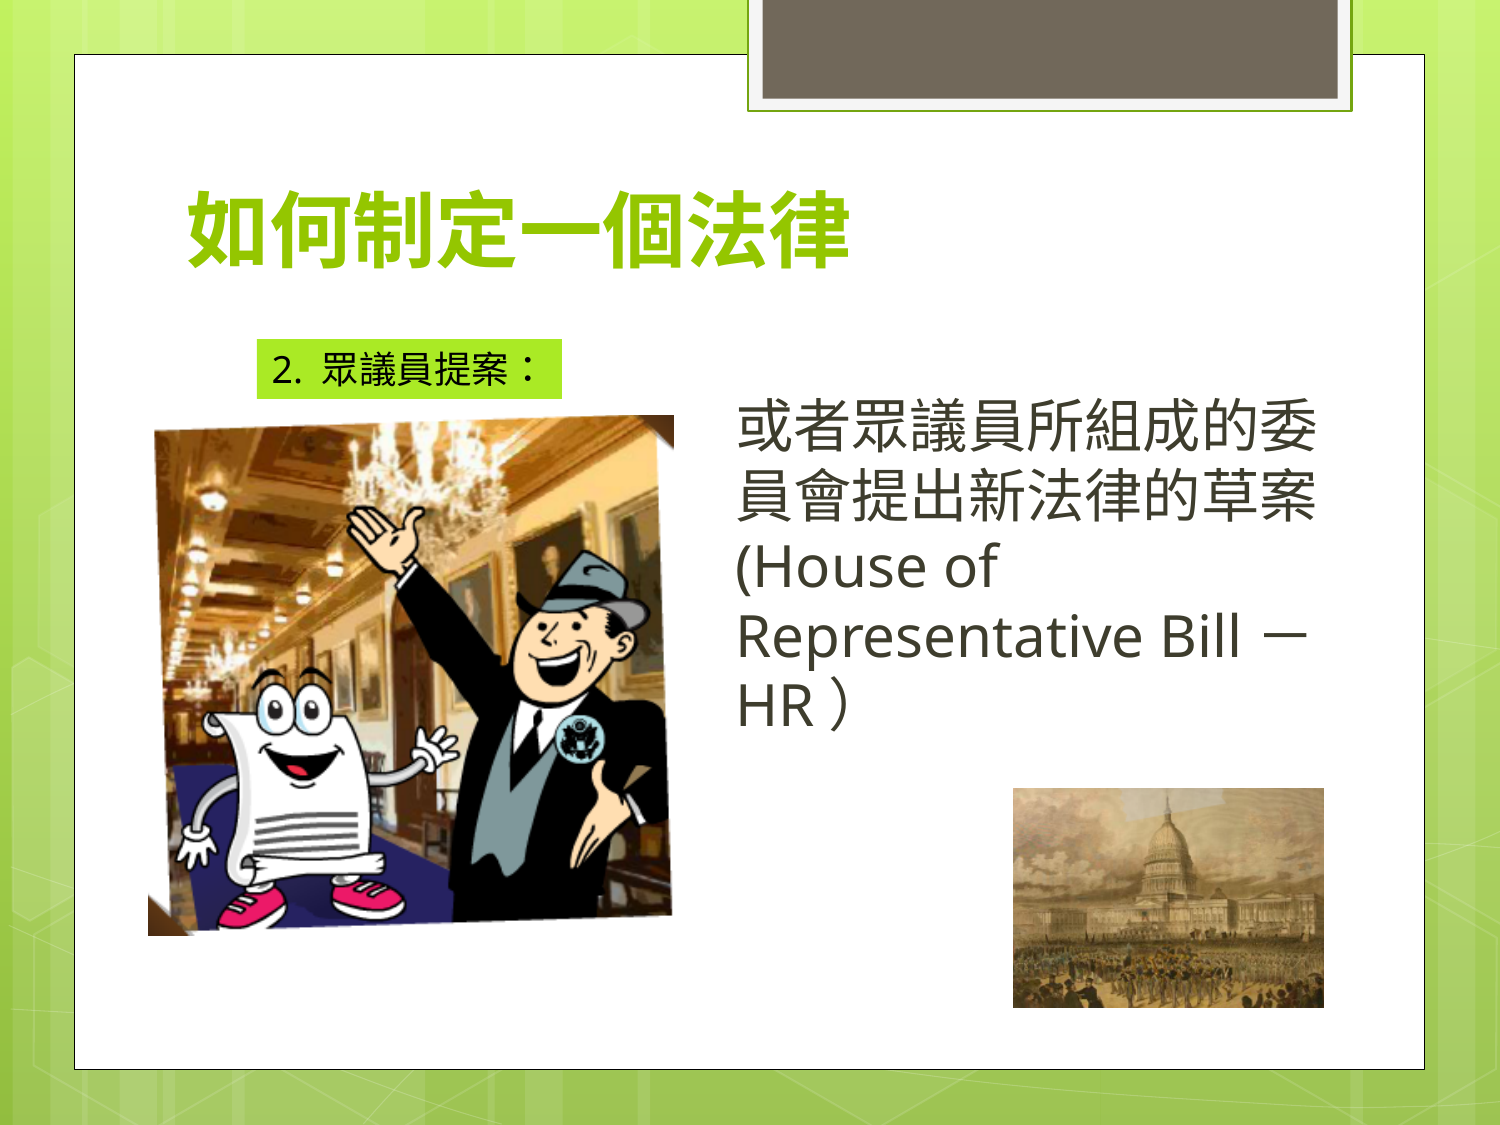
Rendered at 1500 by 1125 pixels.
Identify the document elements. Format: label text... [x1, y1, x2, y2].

title 如何制定一個法律 [171, 168, 1324, 286]
list 或者眾議員所組成的委員會提出新法律的草案 (House of Representative Bill－ HR） [709, 381, 1358, 1034]
text_box 2. 眾議員提案： [256, 339, 562, 399]
picture [148, 415, 674, 936]
picture [1013, 787, 1324, 1009]
